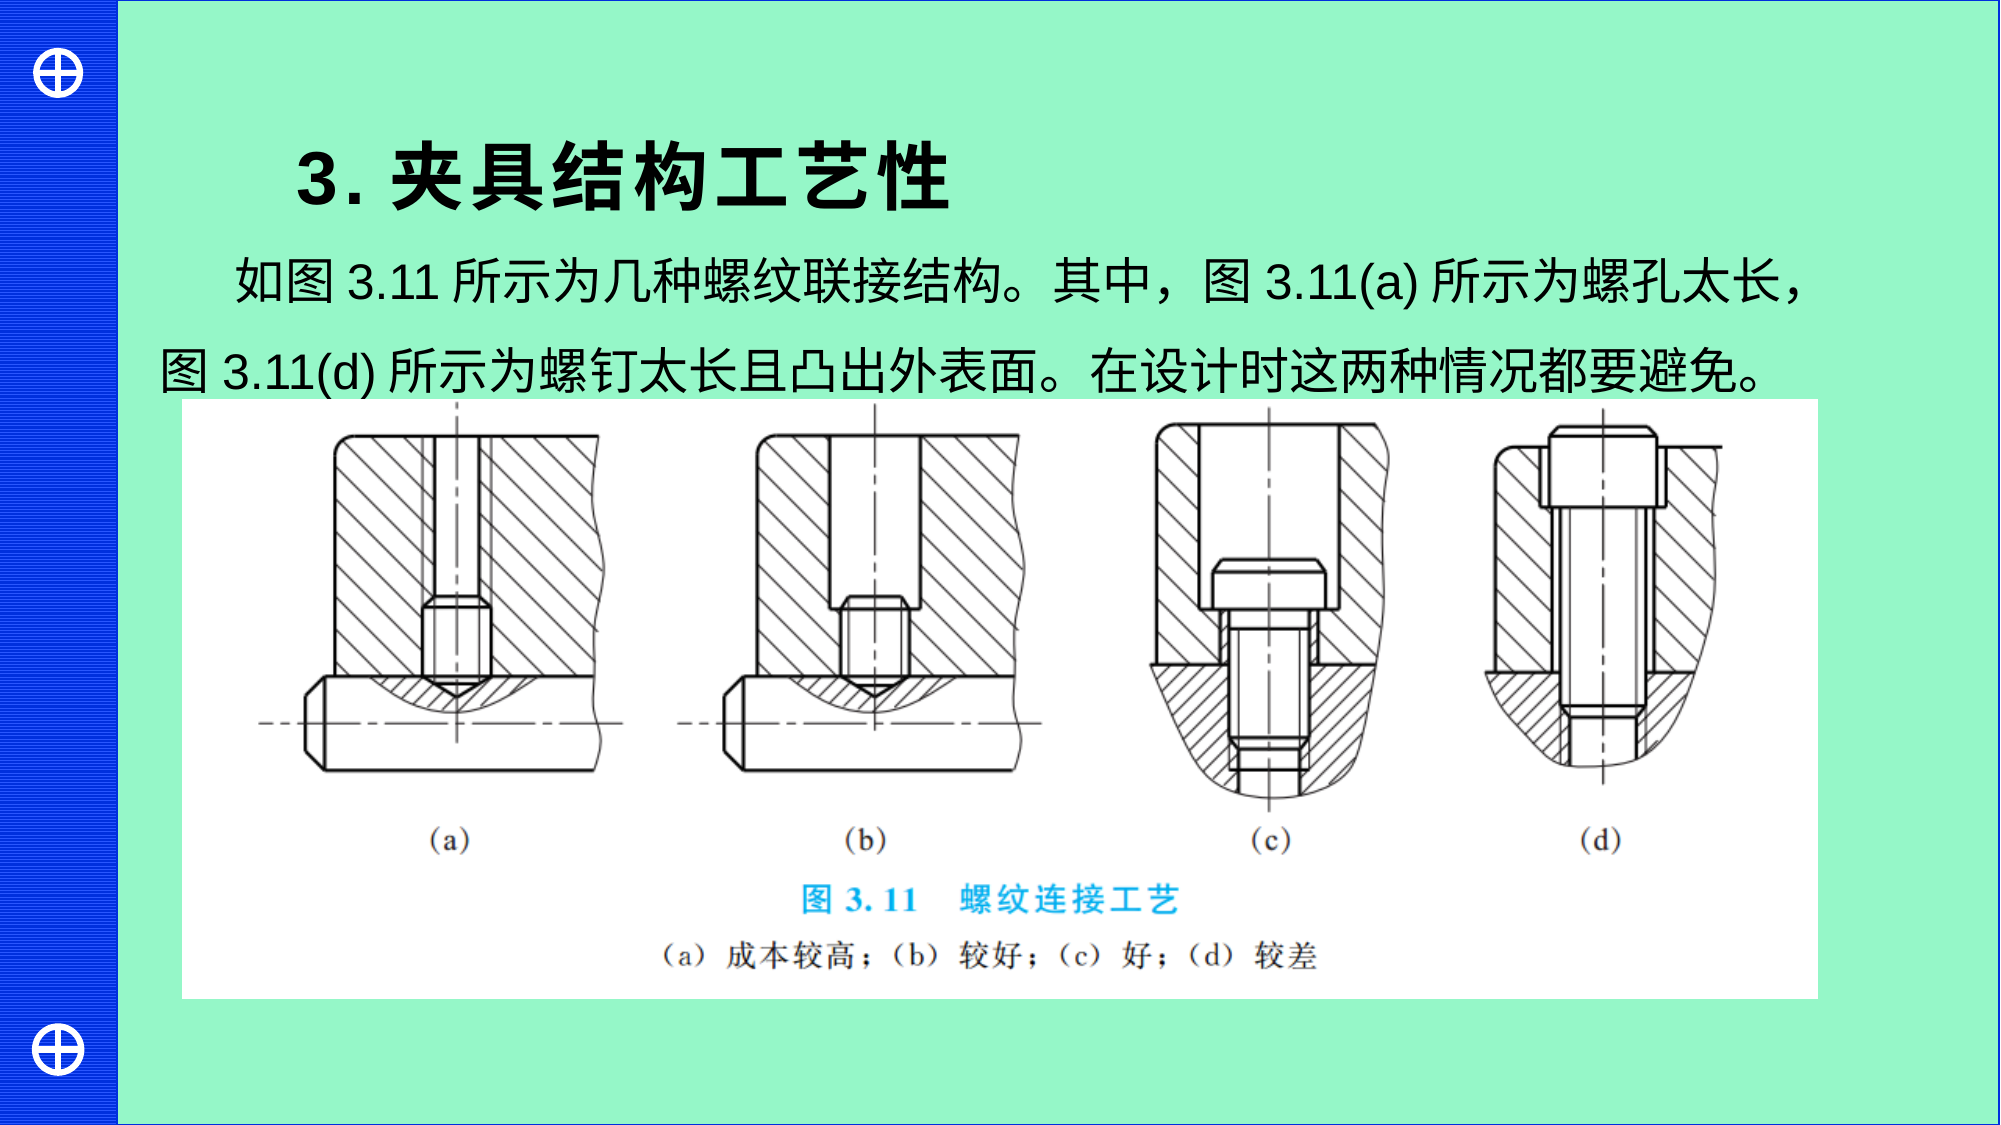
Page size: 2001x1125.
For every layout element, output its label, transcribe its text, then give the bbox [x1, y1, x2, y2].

text_box 如图3.11所示为几种螺纹联接结构。其中，图3.11(a)所示为螺孔太长，图3.11(d)所示为螺钉太长且凸出外表面。在设计时这两种情况都要避免。 [145, 212, 1853, 498]
picture [181, 399, 1818, 999]
text_box 3.夹具结构工艺性 [173, 106, 1462, 212]
